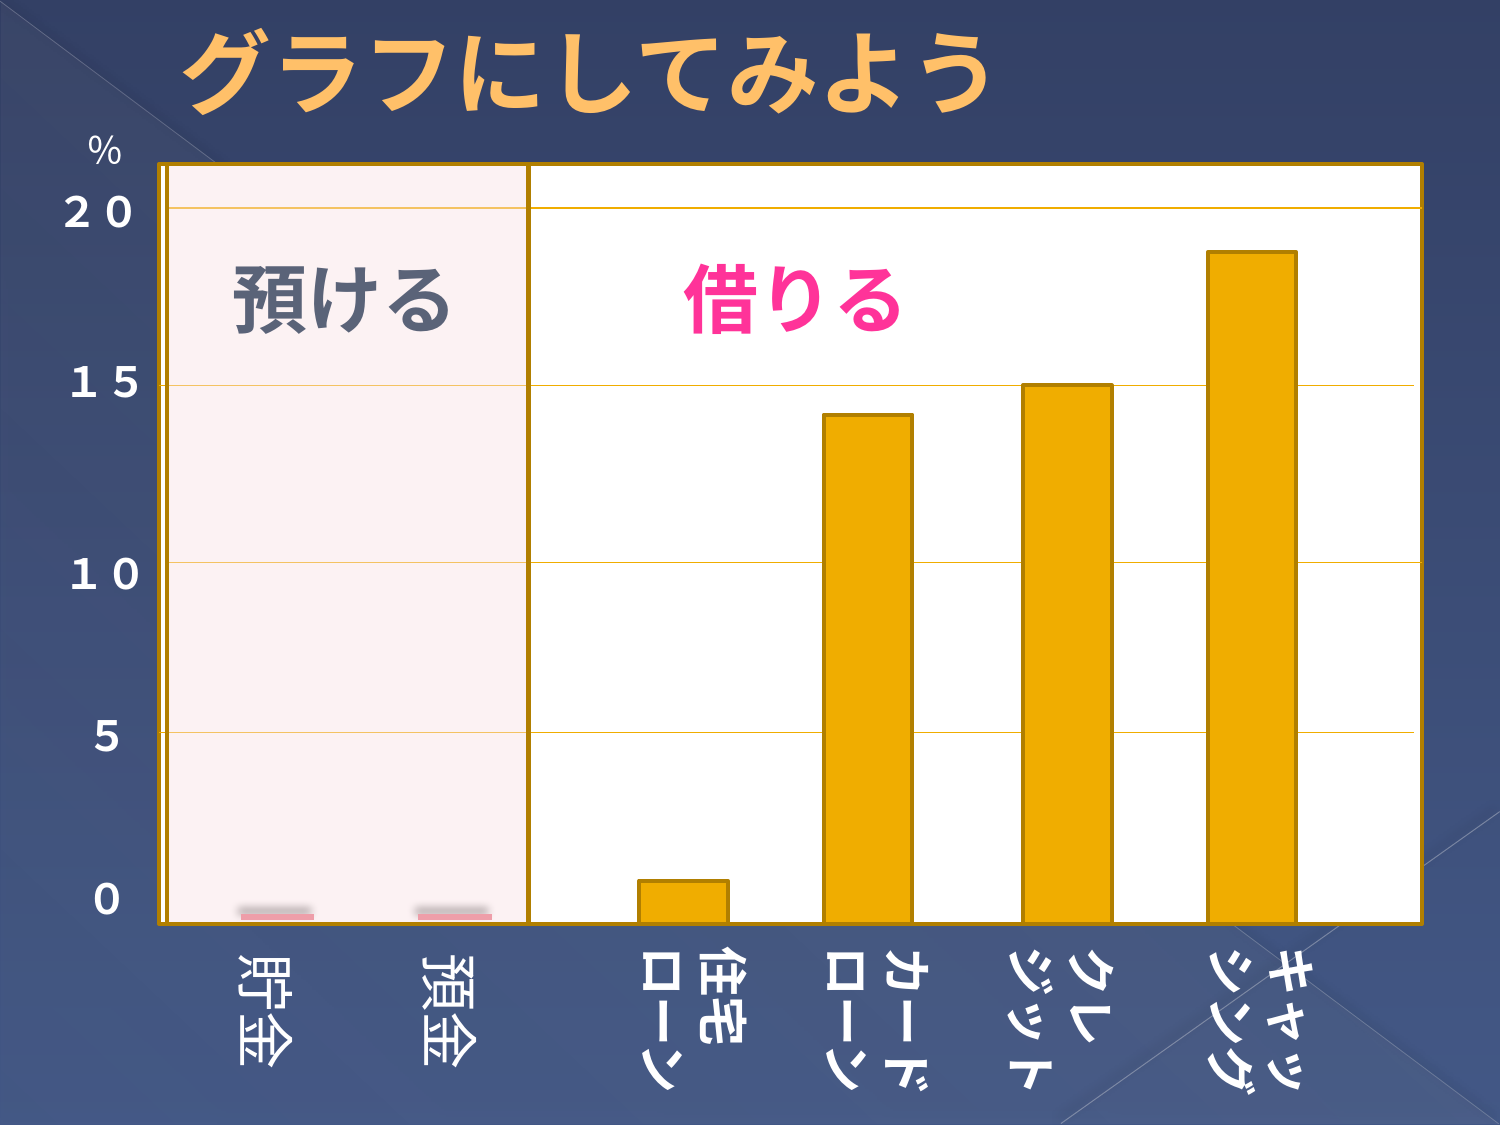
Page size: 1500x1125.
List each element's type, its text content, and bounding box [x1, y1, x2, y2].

title グラフにしてみよう [85, 0, 1078, 143]
text_box [157, 561, 165, 721]
text_box [165, 162, 531, 197]
text_box キャッ シング [1178, 931, 1330, 1096]
text_box １５ [49, 348, 163, 414]
text_box [531, 162, 1424, 926]
text_box [165, 209, 531, 372]
text_box 貯金 [207, 939, 309, 1072]
text_box [157, 162, 165, 372]
text_box [165, 733, 531, 926]
text_box ２０ [41, 178, 156, 244]
text_box ％ [71, 119, 139, 180]
text_box [822, 564, 914, 719]
text_box ０ [71, 865, 143, 930]
text_box [1021, 564, 1114, 719]
text_box [165, 386, 531, 551]
text_box [1206, 733, 1298, 926]
text_box クレ ジット [978, 931, 1131, 1096]
text_box [157, 731, 165, 926]
text_box [157, 386, 165, 553]
text_box 住宅 ローン [565, 931, 763, 1096]
text_box 預ける [217, 244, 473, 350]
text_box [1206, 564, 1298, 719]
text_box [1021, 386, 1114, 549]
text_box [1206, 250, 1298, 372]
text_box 借りる [669, 244, 924, 350]
text_box [822, 413, 914, 549]
text_box [637, 879, 730, 926]
text_box カード ローン [794, 931, 946, 1096]
text_box [165, 563, 531, 719]
text_box １０ [49, 540, 163, 606]
text_box [1206, 386, 1298, 549]
text_box [1021, 733, 1114, 926]
text_box 預金 [392, 939, 494, 1072]
text_box [822, 733, 914, 926]
text_box ５ [71, 702, 143, 768]
